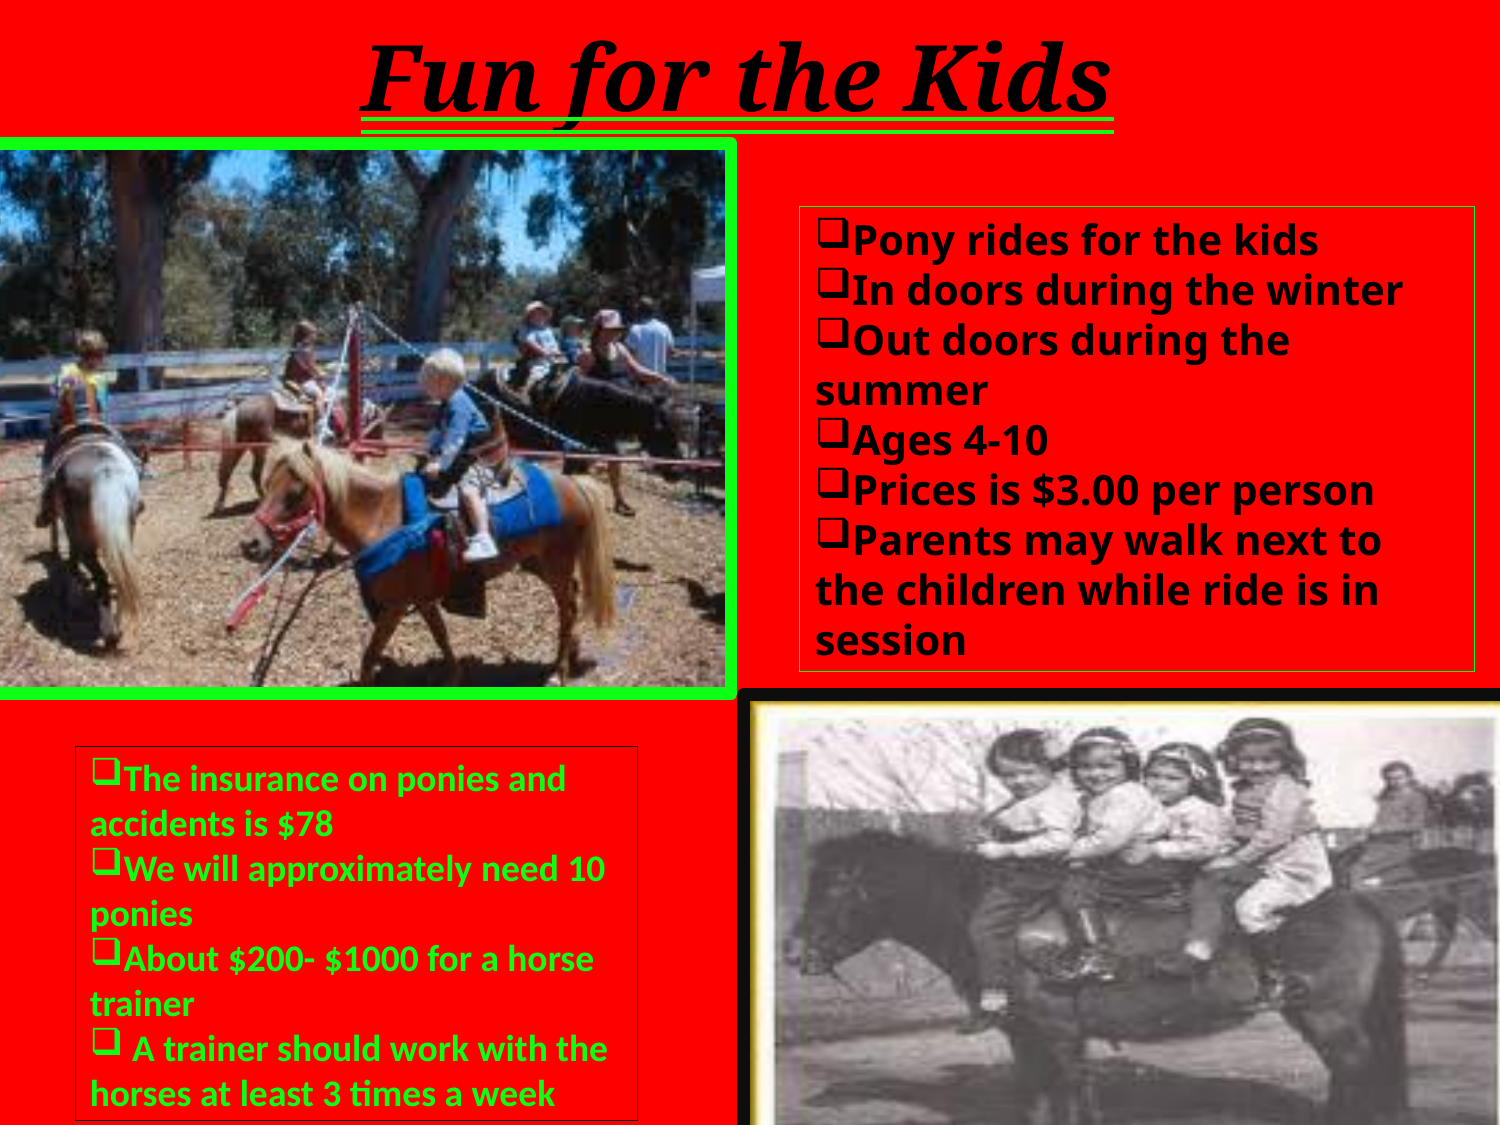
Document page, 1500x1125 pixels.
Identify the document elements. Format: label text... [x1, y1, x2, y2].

picture [749, 700, 1500, 1125]
text_box Pony rides for the kids In doors during the winter Out doors during the summer Ages 4-10 Prices is $3.00 per person Parents may walk next to the children while ride is in session [799, 206, 1475, 672]
text_box The insurance on ponies and accidents is $78 We will approximately need 10 ponies About $200- $1000 for a horse trainer A trainer should work with the horses at least 3 times a week [75, 746, 638, 1121]
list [0, 149, 726, 688]
title Fun for the Kids [75, 0, 1400, 150]
